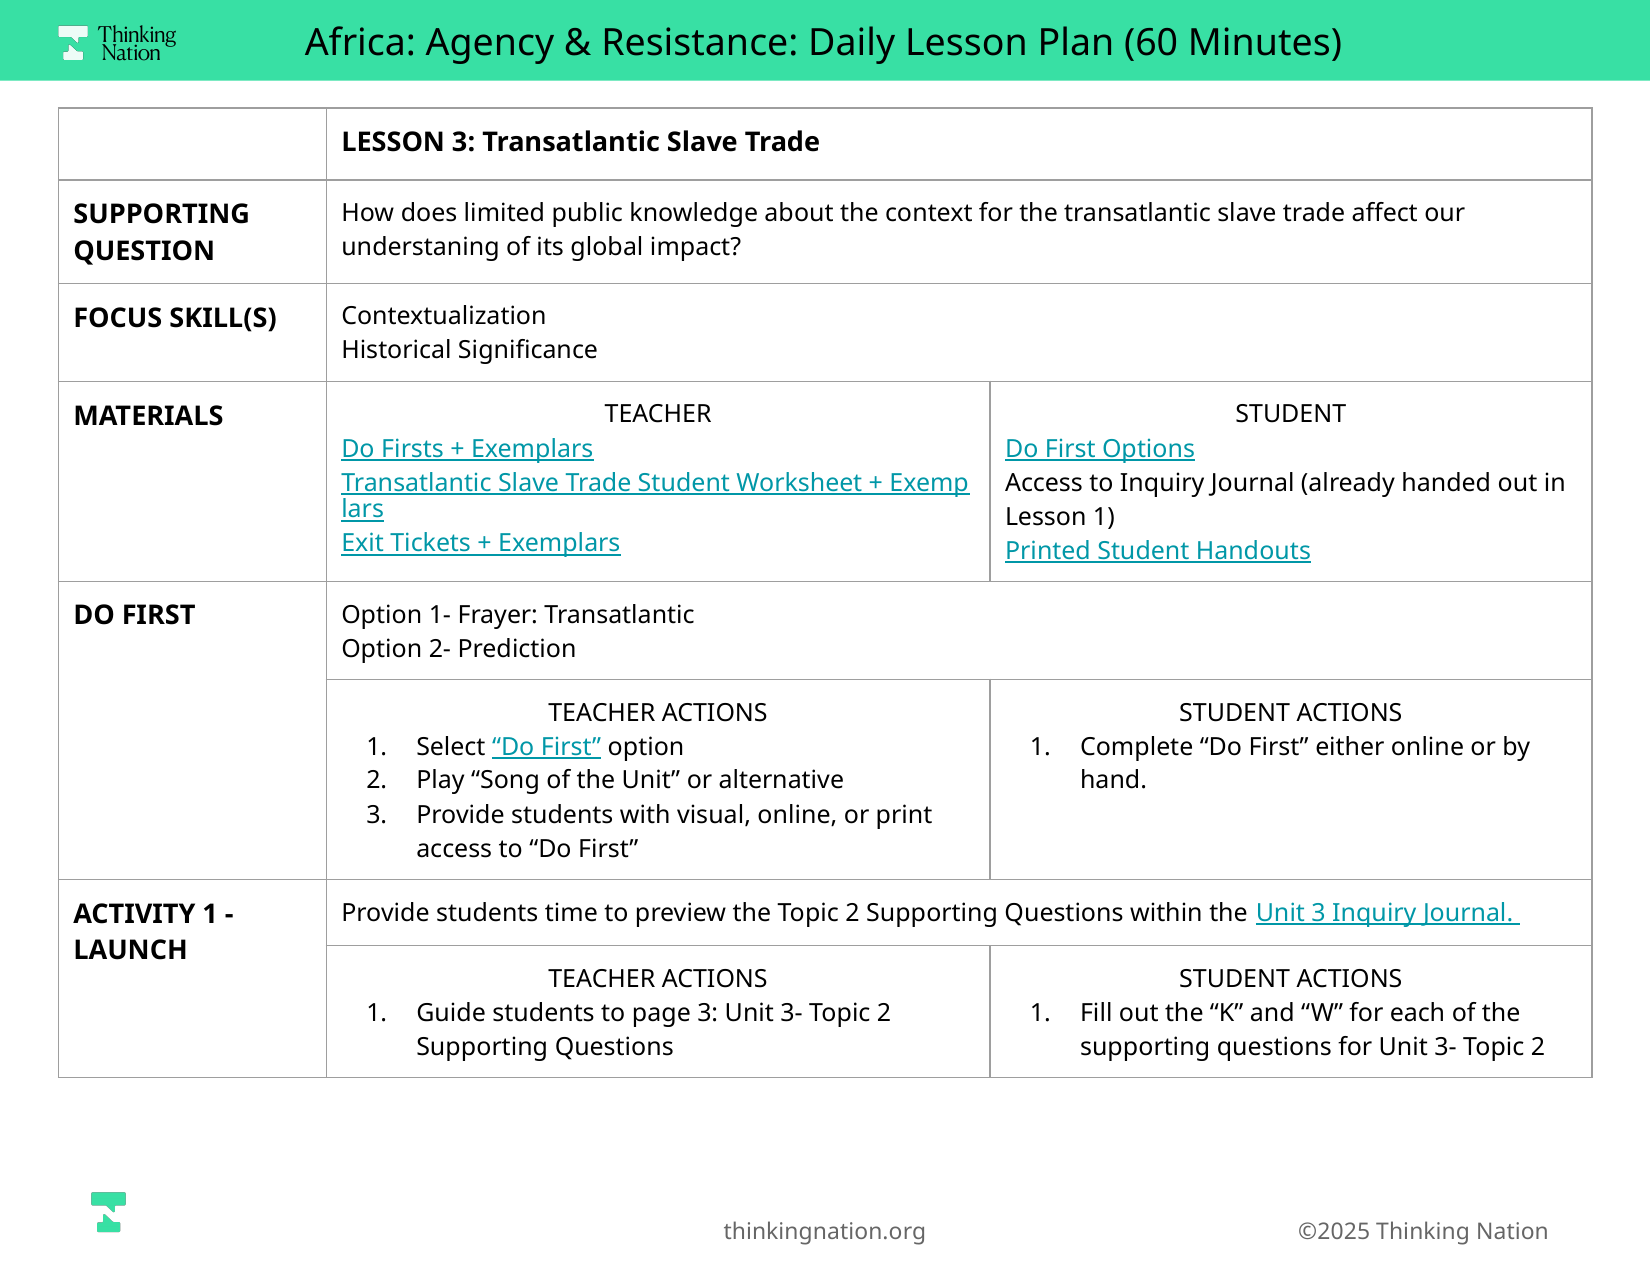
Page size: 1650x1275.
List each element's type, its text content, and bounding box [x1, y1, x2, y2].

picture [80, 1184, 136, 1240]
table_cell FOCUS SKILL(S) [59, 284, 326, 381]
table_cell ACTIVITY 1 - LAUNCH [59, 880, 326, 1077]
table_cell TEACHER ACTIONS Select “Do First” option Play “Song of the Unit” or alternative Provide students with visual, online, or print access to “Do First” [327, 680, 989, 879]
table_cell Contextualization Historical Significance [327, 284, 1591, 381]
table_cell STUDENT Do First Options Access to Inquiry Journal (already handed out in Lesson 1) Printed Student Handouts [991, 382, 1591, 581]
table_cell Provide students time to preview the Topic 2 Supporting Questions within the Unit 3 Inquiry Journal. [327, 880, 1591, 945]
table_cell TEACHER ACTIONS Guide students to page 3: Unit 3- Topic 2 Supporting Questions [327, 946, 989, 1077]
table_header LESSON 3: Transatlantic Slave Trade [327, 109, 1591, 179]
text_box thinkingnation.org [629, 1200, 1021, 1240]
text_box ©2025 Thinking Nation [1174, 1200, 1566, 1240]
picture [45, 14, 180, 85]
table_header [59, 109, 326, 179]
table_cell TEACHER Do Firsts + Exemplars Transatlantic Slave Trade Student Worksheet + Exemplars Exit Tickets + Exemplars [327, 382, 989, 581]
table_cell STUDENT ACTIONS Complete “Do First” either online or by hand. [991, 680, 1591, 879]
table_cell Option 1- Frayer: Transatlantic Option 2- Prediction [327, 582, 1591, 679]
text_box Africa: Agency & Resistance: Daily Lesson Plan (60 Minutes) [0, 0, 1650, 81]
table_cell MATERIALS [59, 382, 326, 581]
table_cell STUDENT ACTIONS Fill out the “K” and “W” for each of the supporting questions for Unit 3- Topic 2 [991, 946, 1591, 1077]
table_cell SUPPORTING QUESTION [59, 181, 326, 283]
table_cell DO FIRST [59, 582, 326, 879]
table_cell How does limited public knowledge about the context for the transatlantic slave trade affect our understaning of its global impact? [327, 181, 1591, 283]
